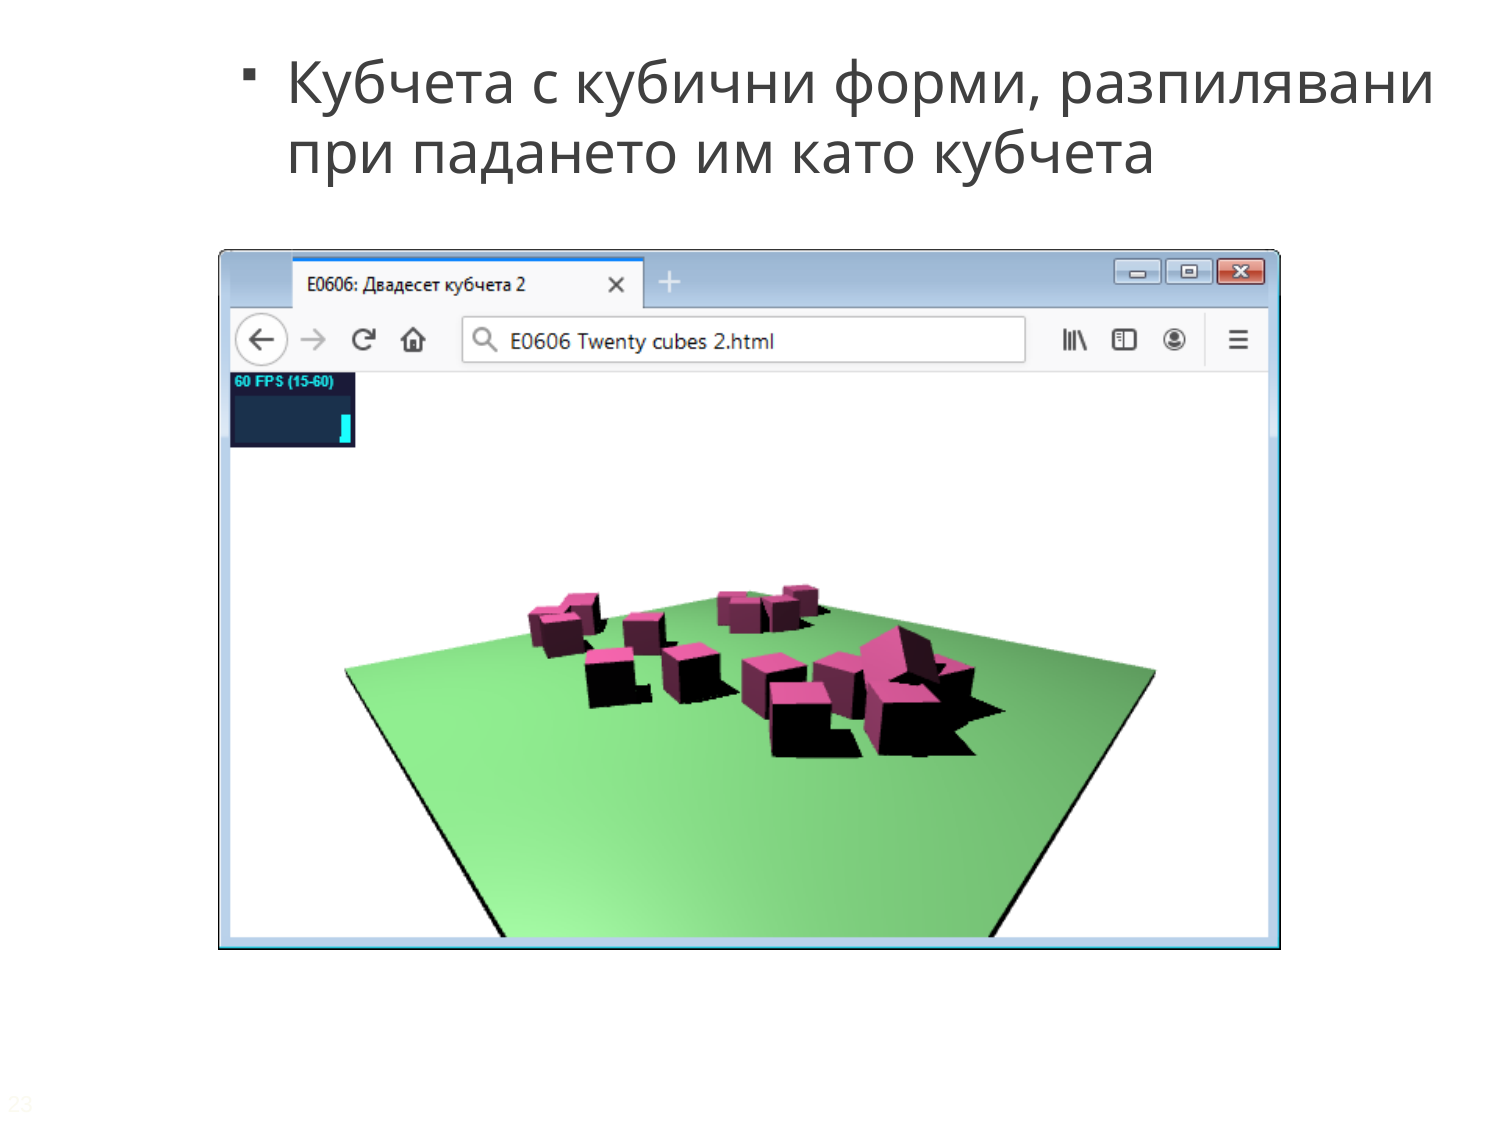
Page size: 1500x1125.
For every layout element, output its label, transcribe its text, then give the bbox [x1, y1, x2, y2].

picture [218, 249, 1282, 951]
list Кубчета с кубични форми, разпилявани при падането им като кубчета [150, 37, 1488, 1113]
